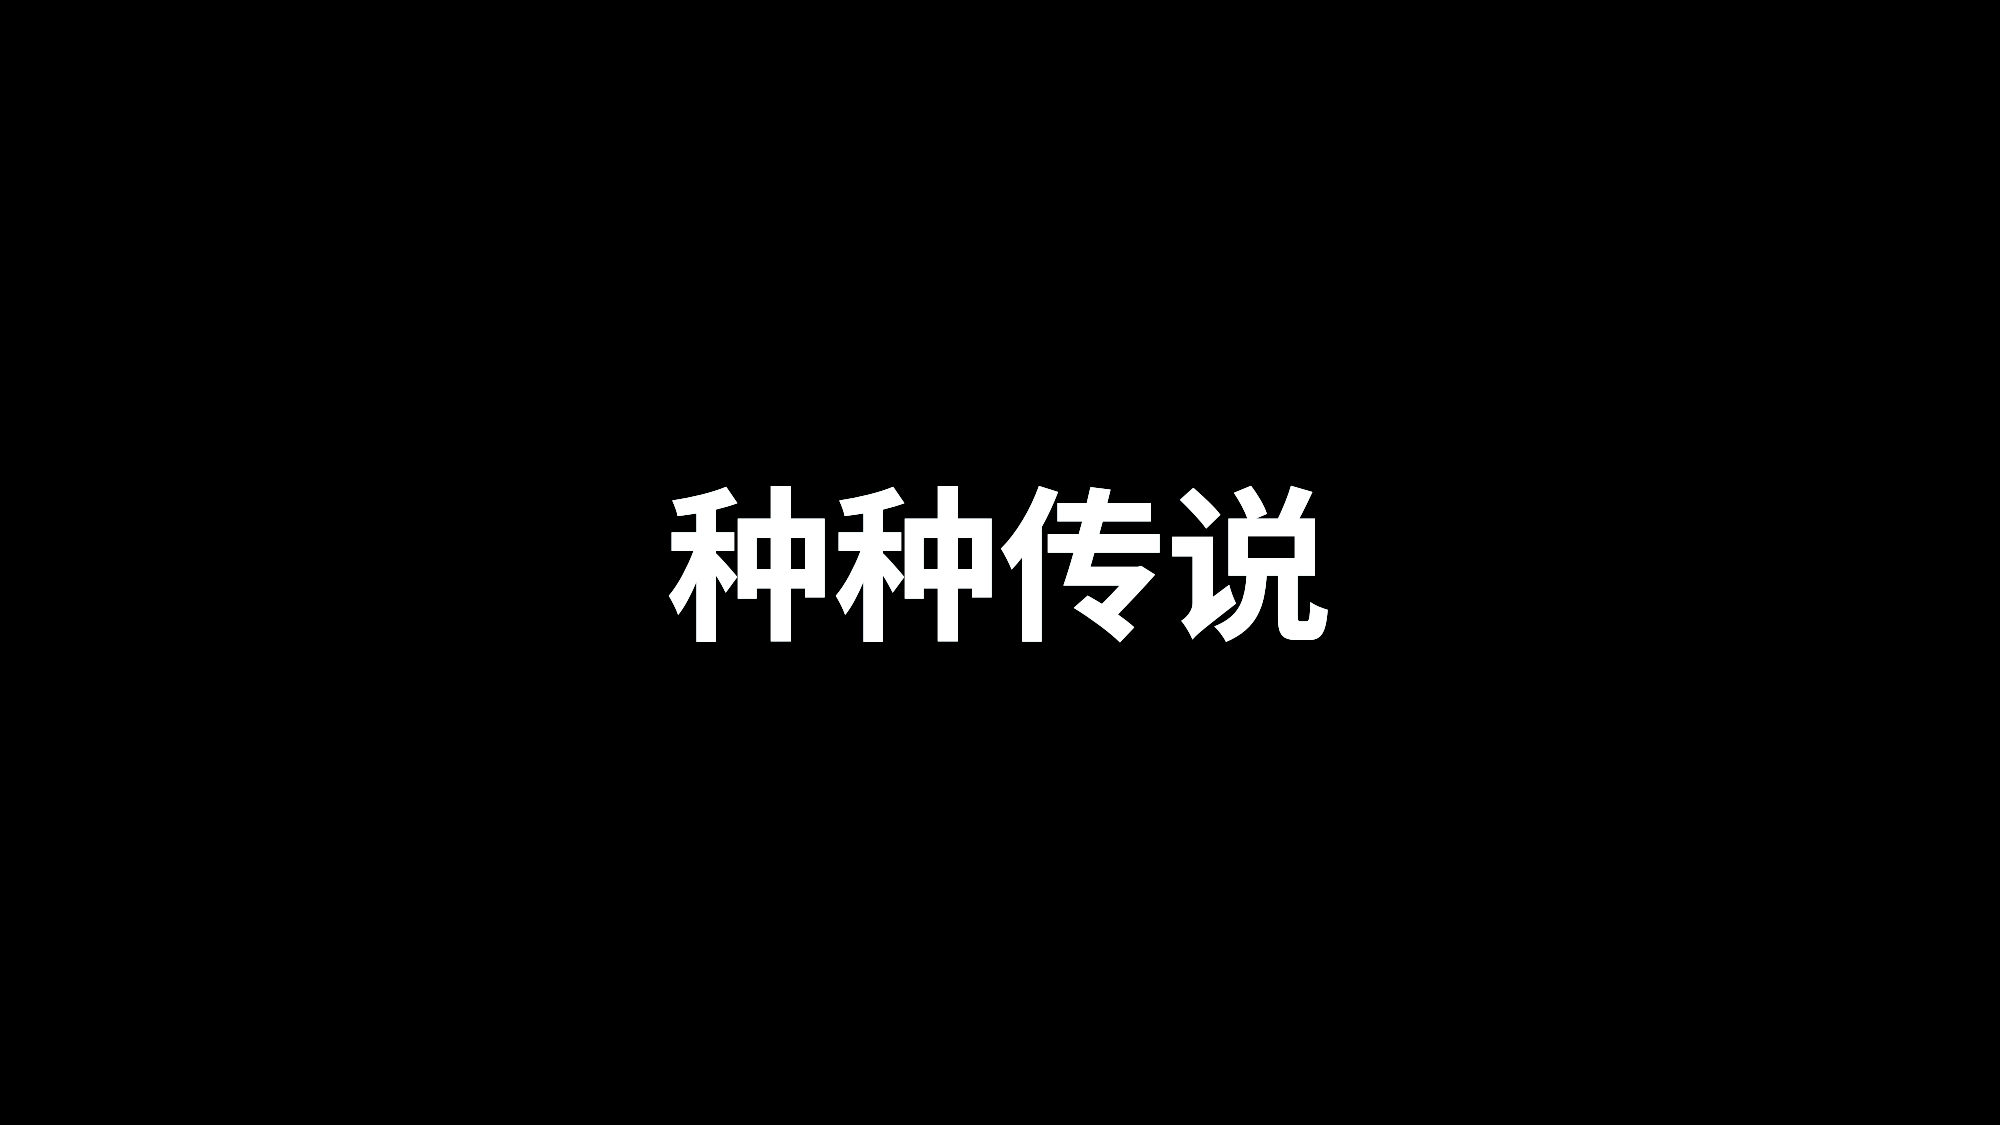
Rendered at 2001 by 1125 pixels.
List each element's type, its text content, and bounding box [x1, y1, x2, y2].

text_box 种种传说 [624, 453, 1375, 669]
